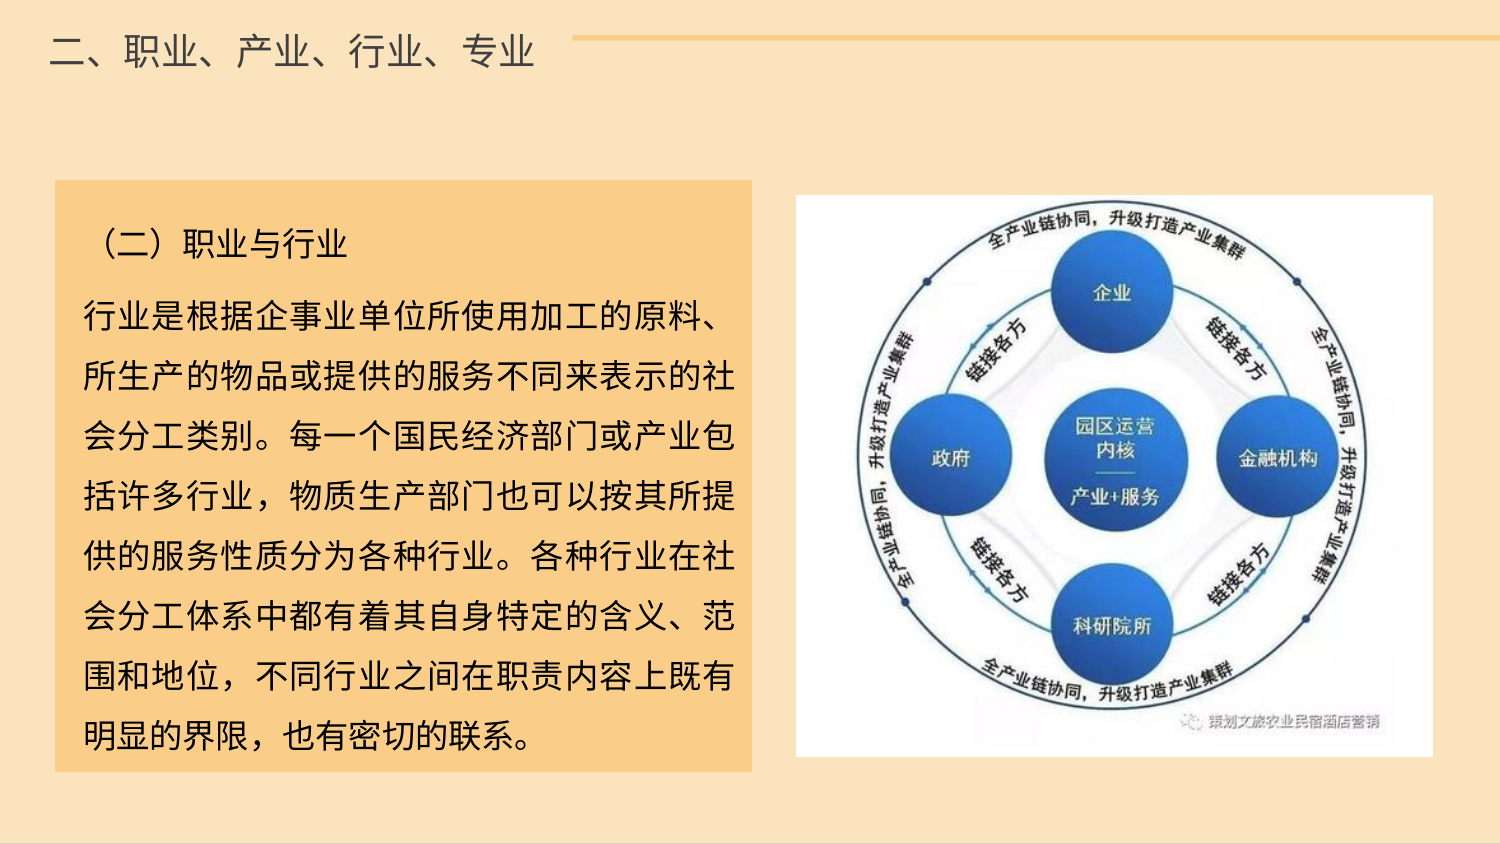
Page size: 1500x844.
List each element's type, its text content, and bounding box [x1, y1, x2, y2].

text_box （二）职业与行业 行业是根据企事业单位所使用加工的原料、所生产的物品或提供的服务不同来表示的社会分工类别。每一个国民经济部门或产业包括许多行业，物质生产部门也可以按其所提供的服务性质分为各种行业。各种行业在社会分工体系中都有着其自身特定的含义、范围和地位，不同行业之间在职责内容上既有明显的界限，也有密切的联系。 [68, 195, 752, 763]
text_box 二、职业、产业、行业、专业 [34, 20, 573, 80]
text_box [54, 179, 753, 773]
picture [0, 0, 1500, 844]
text_box [573, 34, 1500, 42]
